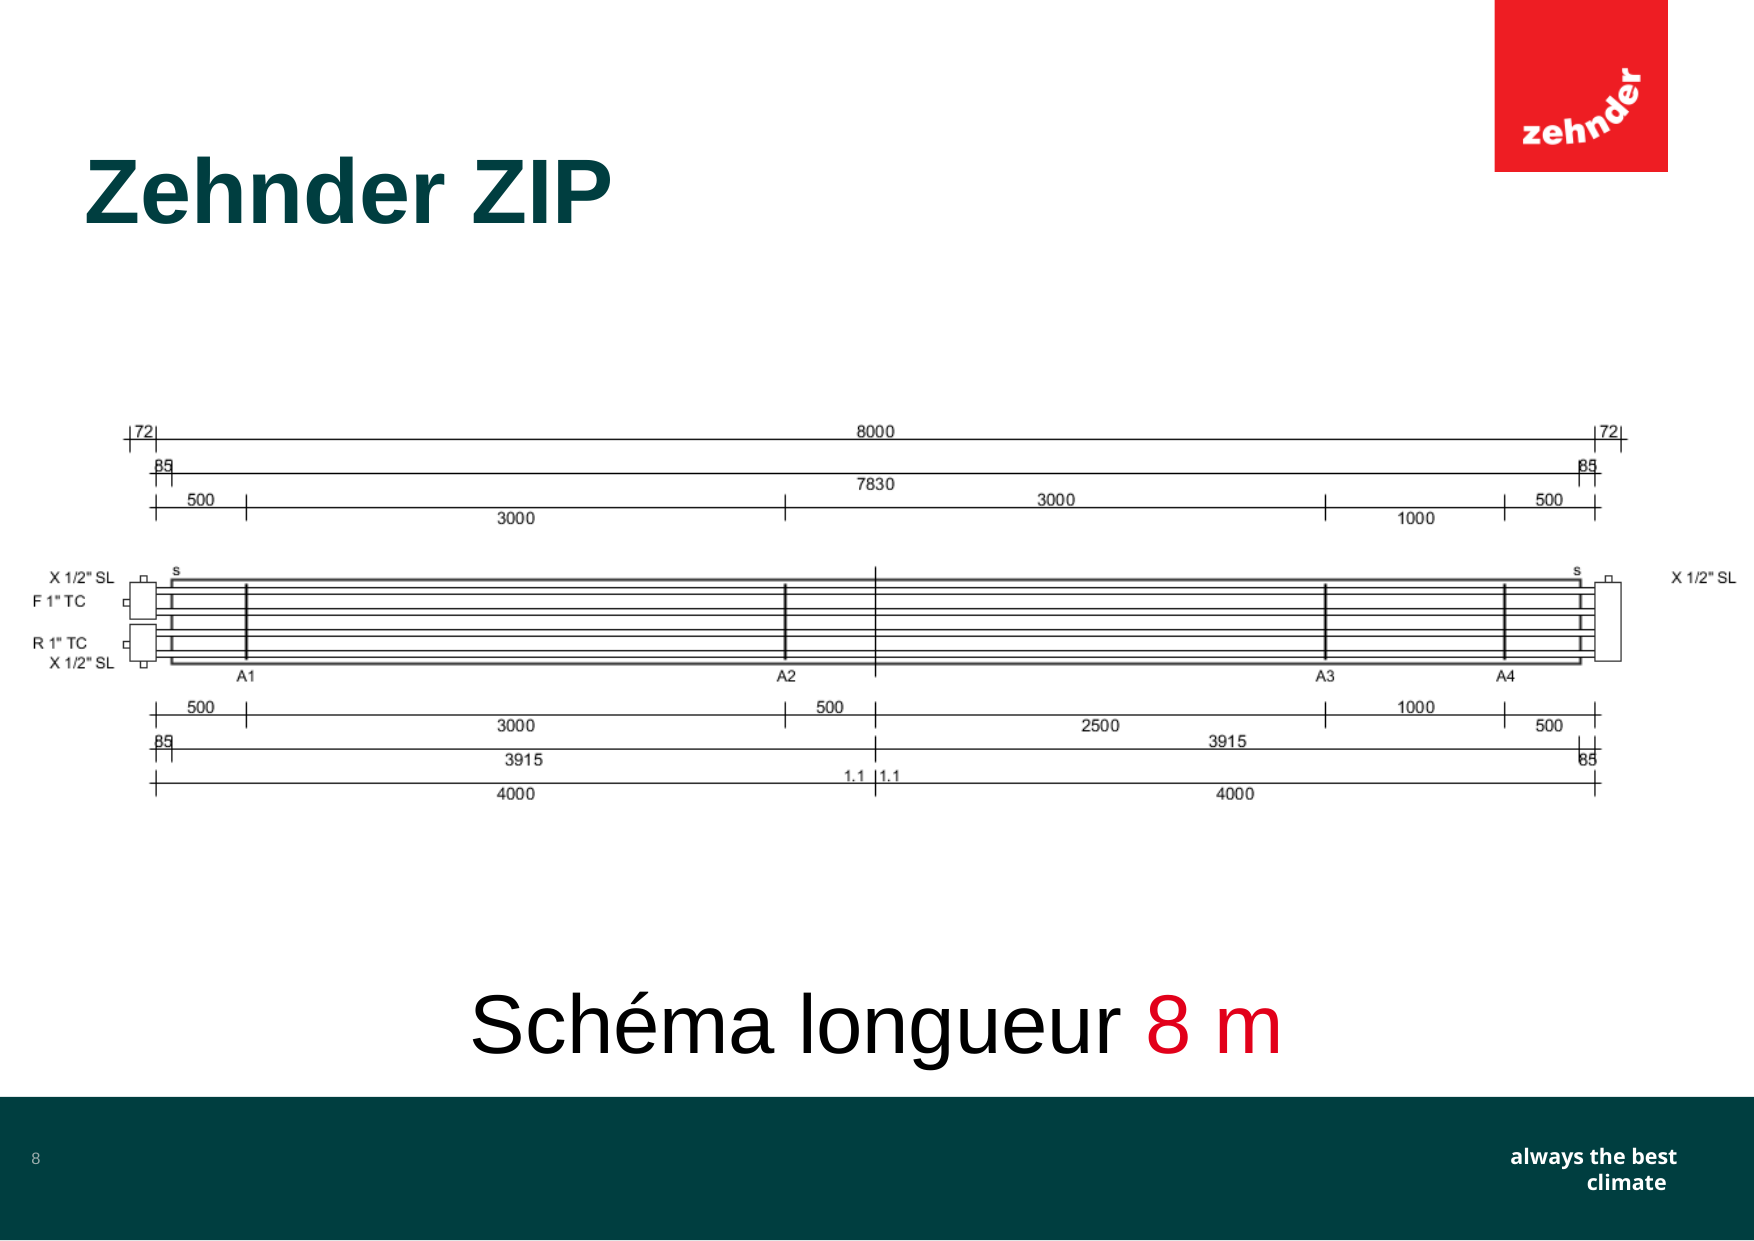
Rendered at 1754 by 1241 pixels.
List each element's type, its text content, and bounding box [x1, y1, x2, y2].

text_box Schéma longueur 8 m [454, 962, 1299, 1078]
picture [0, 410, 1754, 830]
title Zehnder ZIP [70, 136, 1583, 207]
